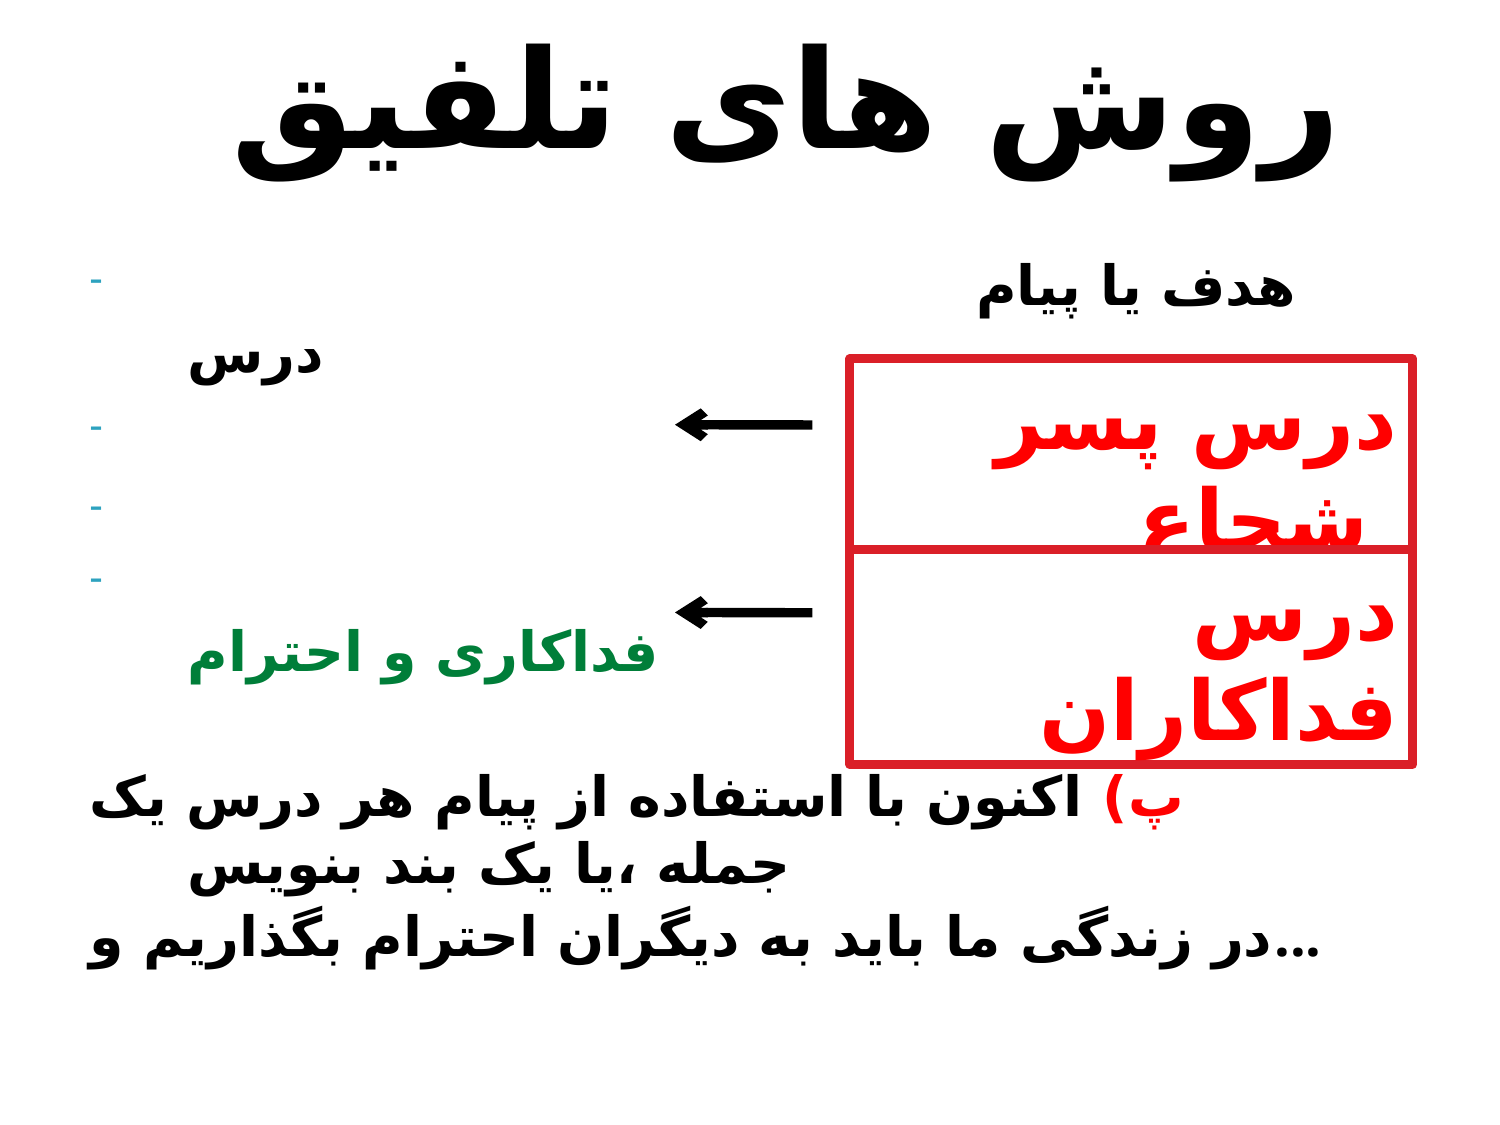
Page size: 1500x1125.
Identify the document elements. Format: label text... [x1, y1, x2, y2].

list هدف یا پیام درس شجاعت فداکاری و احترام پ) اکنون با استفاده از پیام هر درس یک جمله ،یا یک بند بنویس در زندگی ما باید به دیگران احترام بگذاریم و... [75, 243, 1425, 986]
text_box درس پسر شجاع [845, 354, 1417, 547]
text_box روش های تلفیق [49, 24, 1475, 163]
text_box درس فداکاران [845, 545, 1417, 769]
